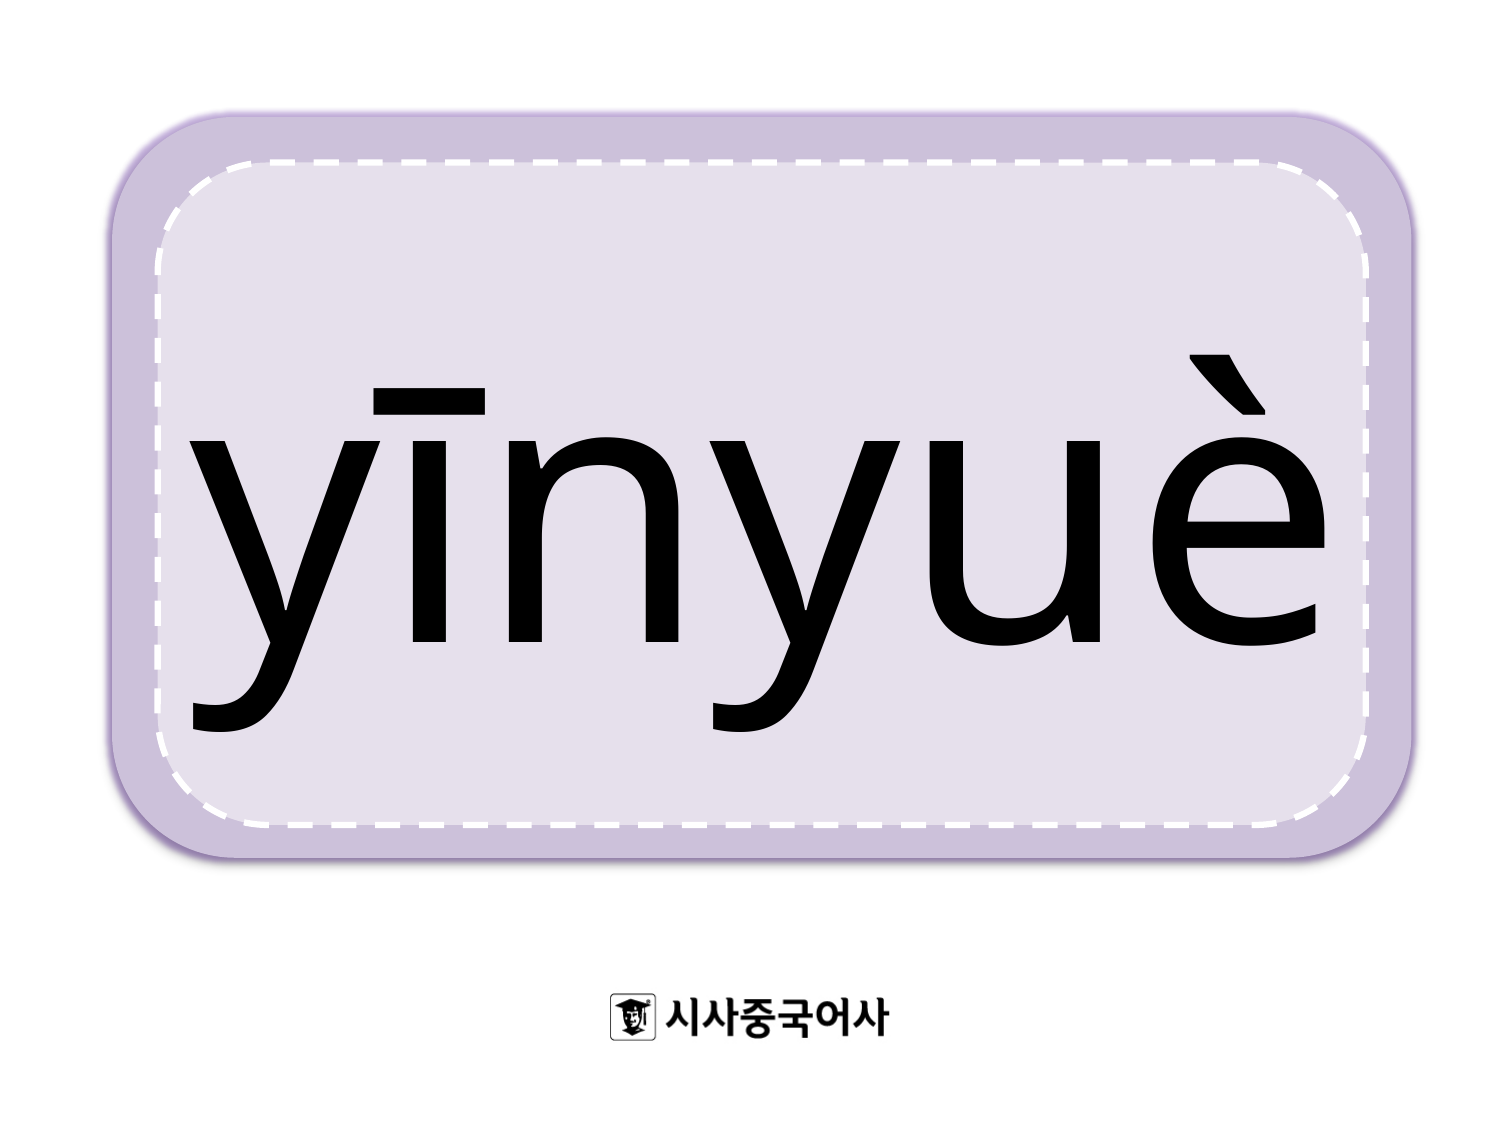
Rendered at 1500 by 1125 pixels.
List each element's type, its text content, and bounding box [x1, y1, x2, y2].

text_box yīnyuè [162, 160, 1371, 824]
picture [602, 987, 898, 1047]
